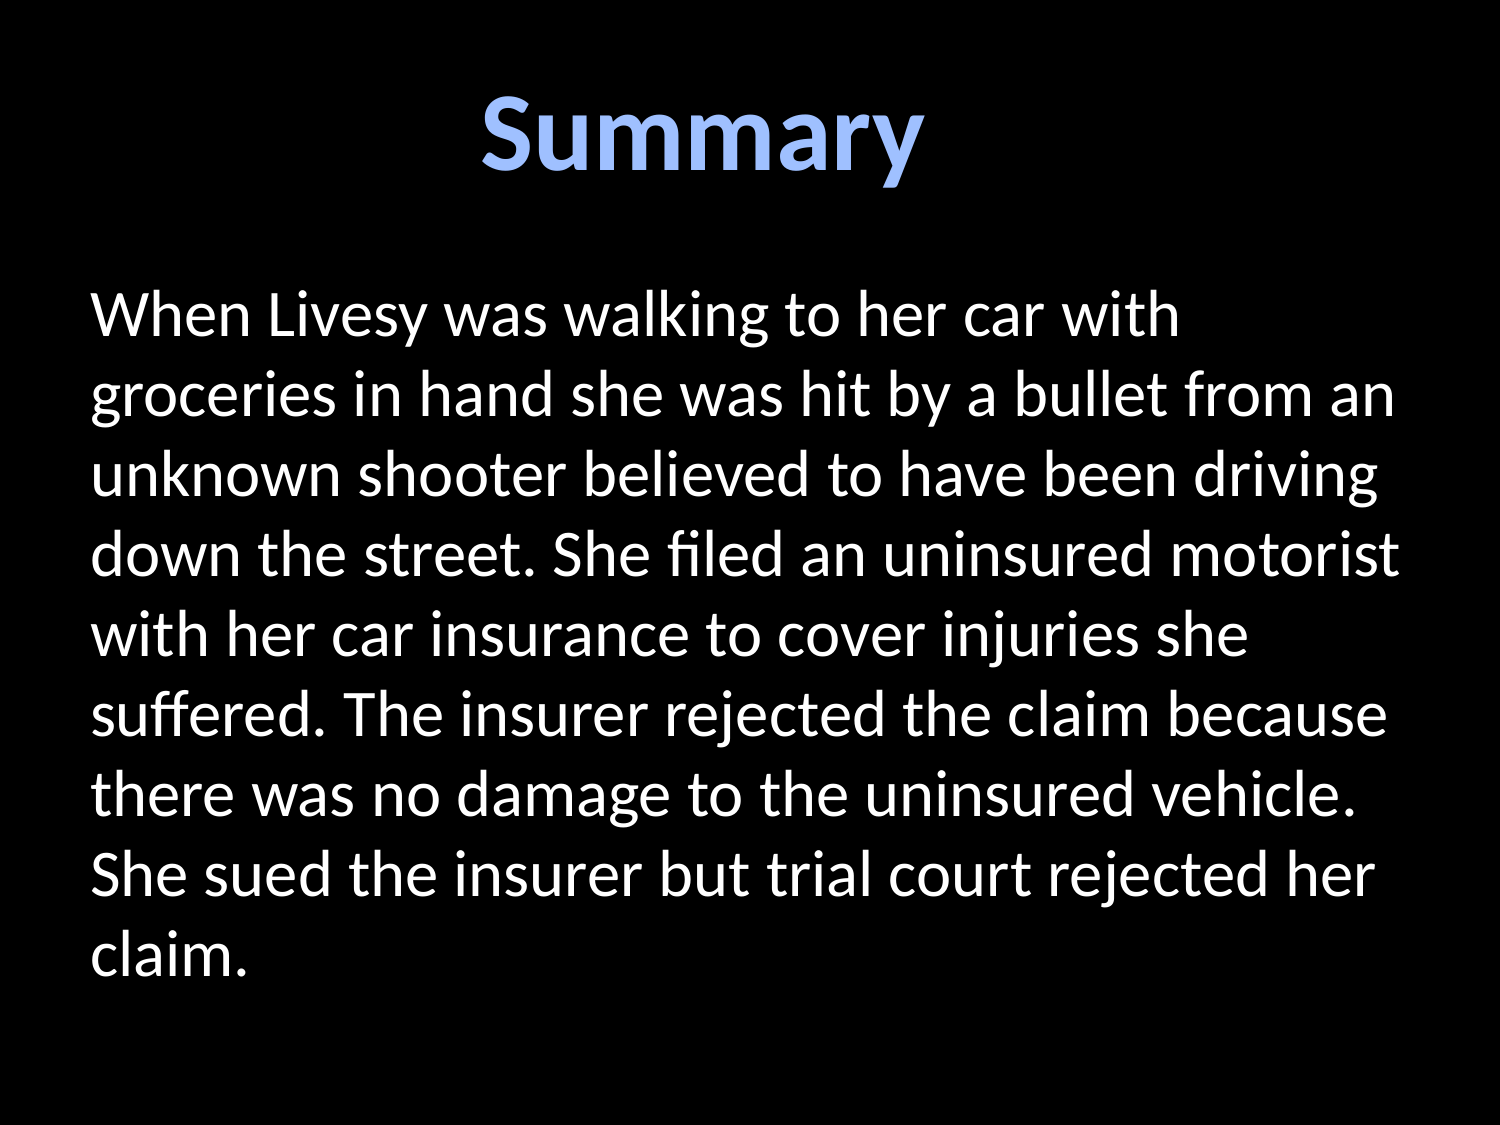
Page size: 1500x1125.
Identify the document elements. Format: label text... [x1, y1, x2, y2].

text_box Summary [464, 49, 967, 200]
list When Livesy was walking to her car with groceries in hand she was hit by a bullet from an unknown shooter believed to have been driving down the street. She filed an uninsured motorist with her car insurance to cover injuries she suffered. The insurer rejected the claim because there was no damage to the uninsured vehicle. She sued the insurer but trial court rejected her claim. [75, 262, 1425, 1005]
